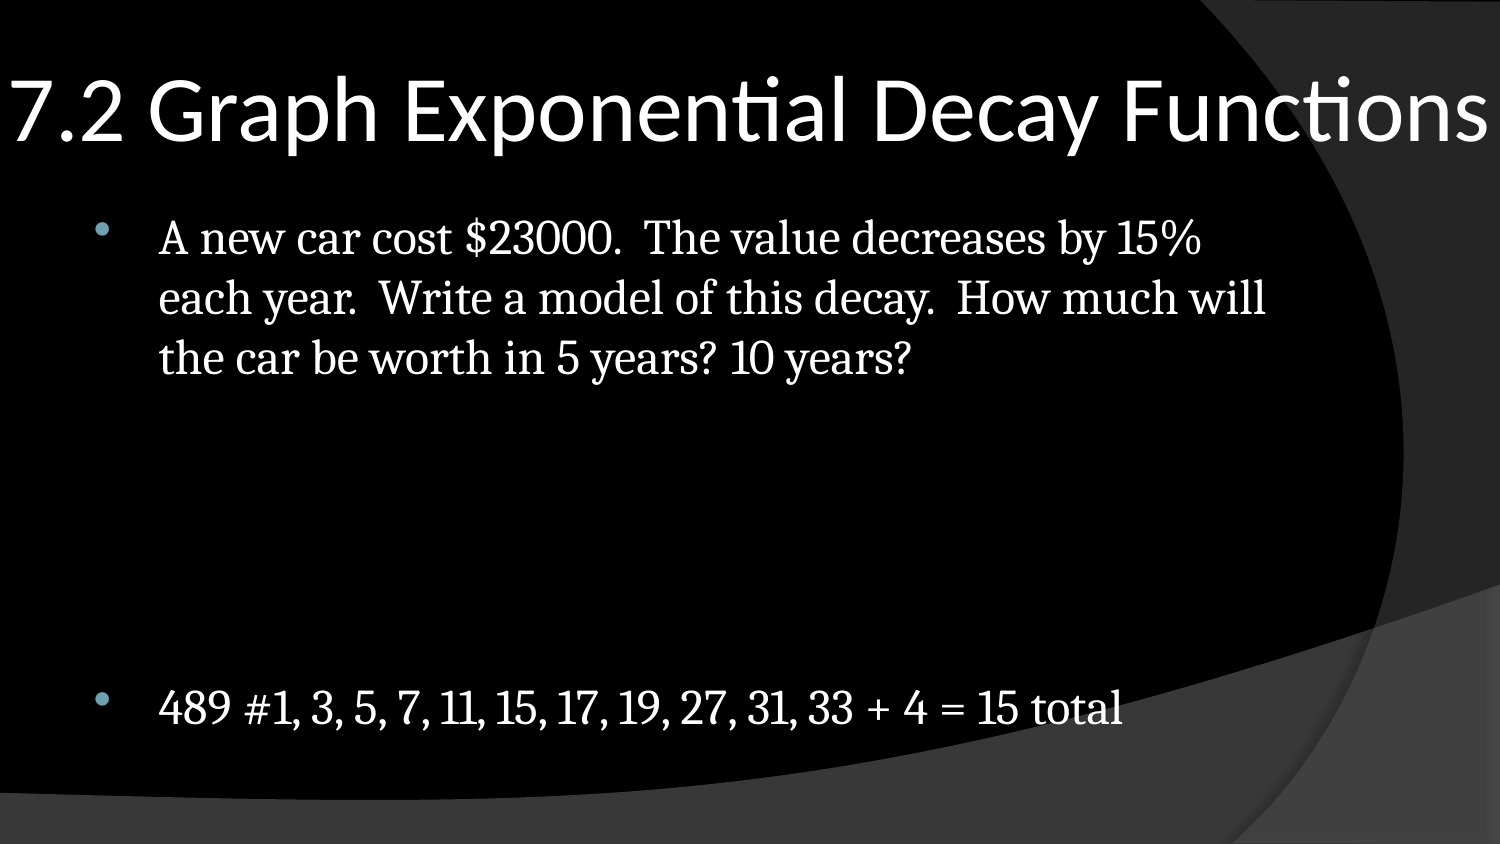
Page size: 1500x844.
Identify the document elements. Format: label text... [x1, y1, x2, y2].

list A new car cost $23000. The value decreases by 15% each year. Write a model of this decay. How much will the car be worth in 5 years? 10 years? 489 #1, 3, 5, 7, 11, 15, 17, 19, 27, 31, 33 + 4 = 15 total [75, 196, 1300, 844]
title 7.2 Graph Exponential Decay Functions [0, 33, 1500, 175]
